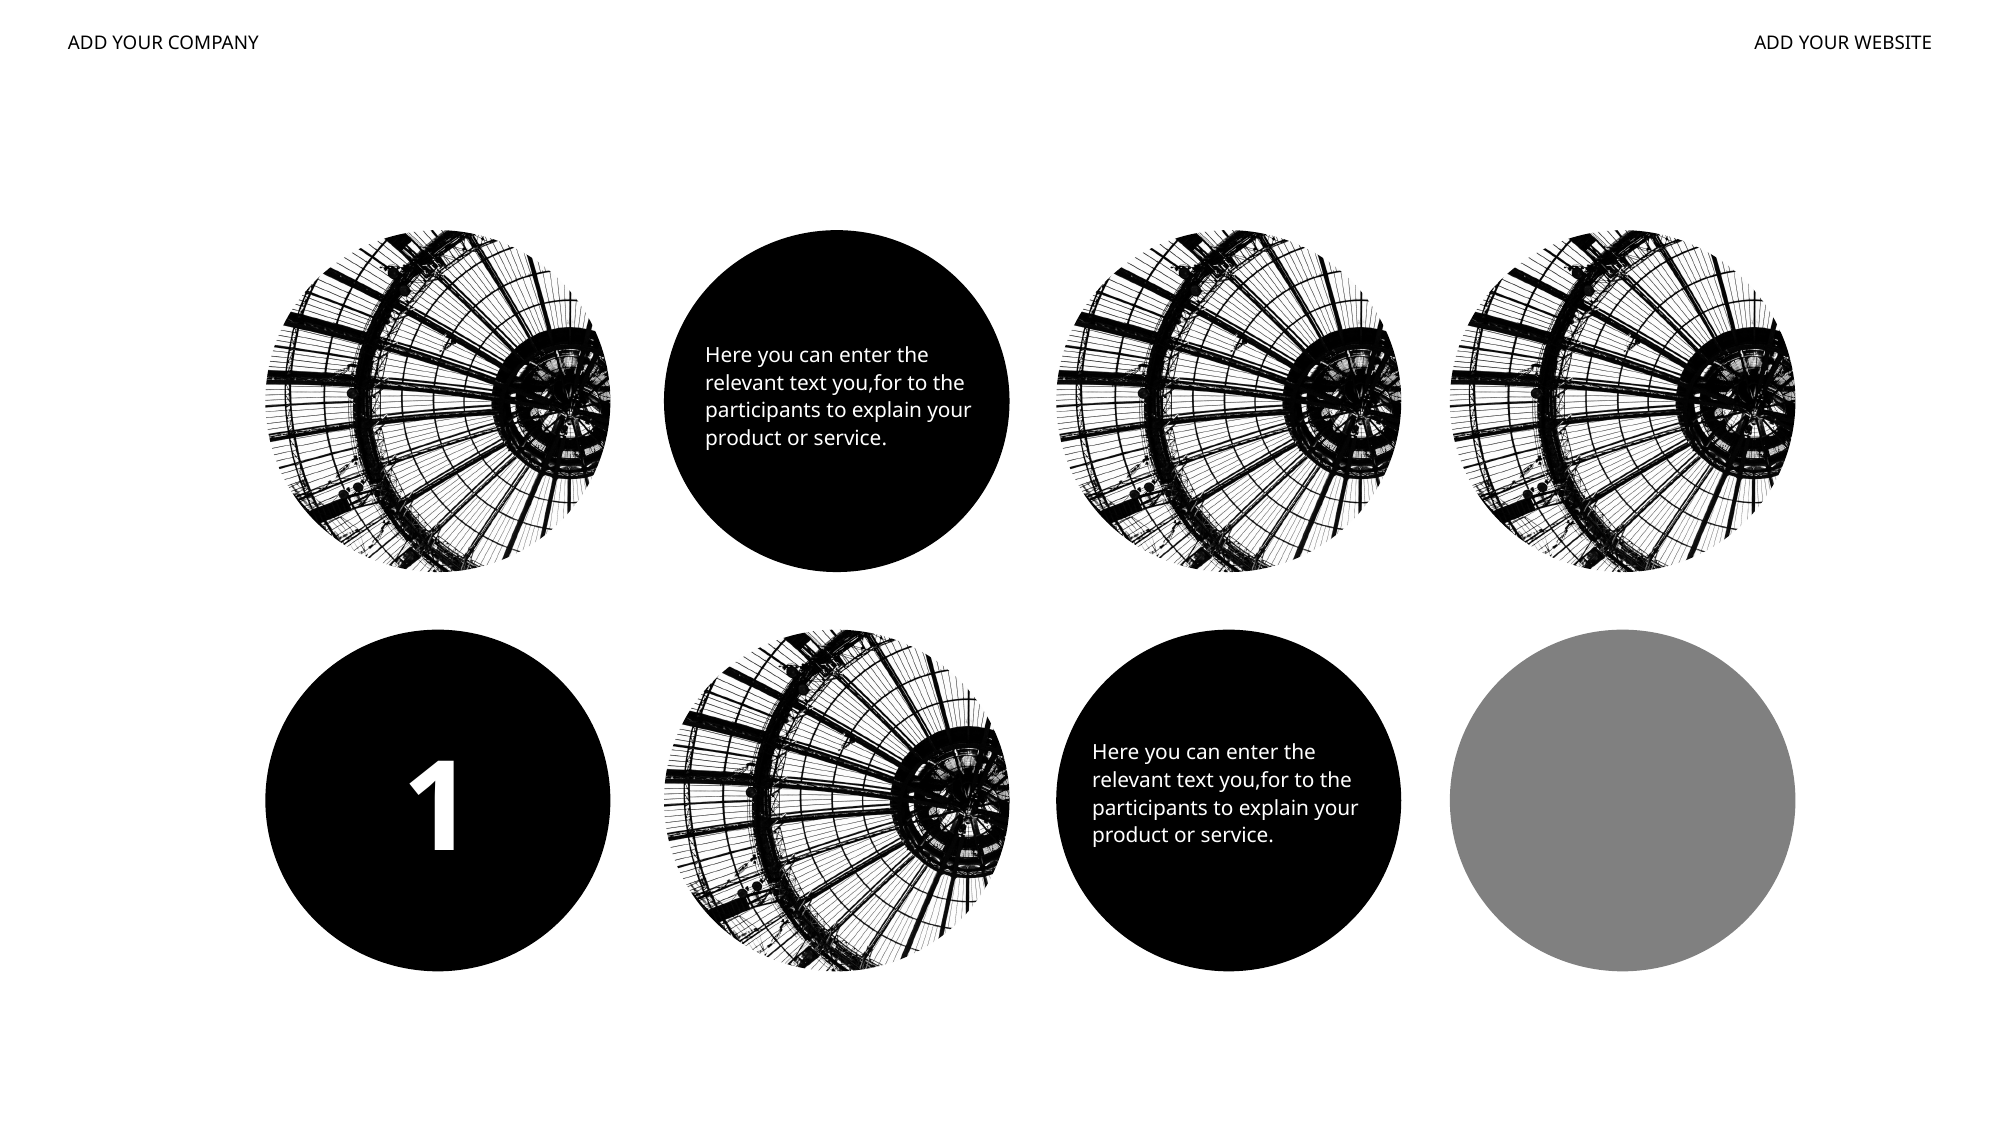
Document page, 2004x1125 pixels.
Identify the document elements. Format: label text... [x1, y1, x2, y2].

text_box [663, 629, 1010, 972]
text_box Here you can enter the relevant text you,for to the participants to explain your product or service. [1066, 723, 1390, 860]
text_box Here you can enter the relevant text you,for to the participants to explain your product or service. [679, 326, 1001, 463]
text_box [1056, 743, 1066, 858]
text_box ADD YOUR COMPANY [34, 26, 293, 58]
text_box [663, 331, 998, 573]
text_box [1001, 348, 1010, 455]
text_box [681, 230, 992, 326]
text_box ADD YOUR WEBSITE [1714, 26, 1973, 58]
text_box [1067, 739, 1402, 972]
text_box [1449, 629, 1796, 972]
text_box 1 [265, 629, 611, 972]
text_box [1074, 629, 1383, 723]
text_box [1056, 230, 1402, 573]
text_box [265, 230, 611, 573]
text_box [1449, 230, 1796, 573]
